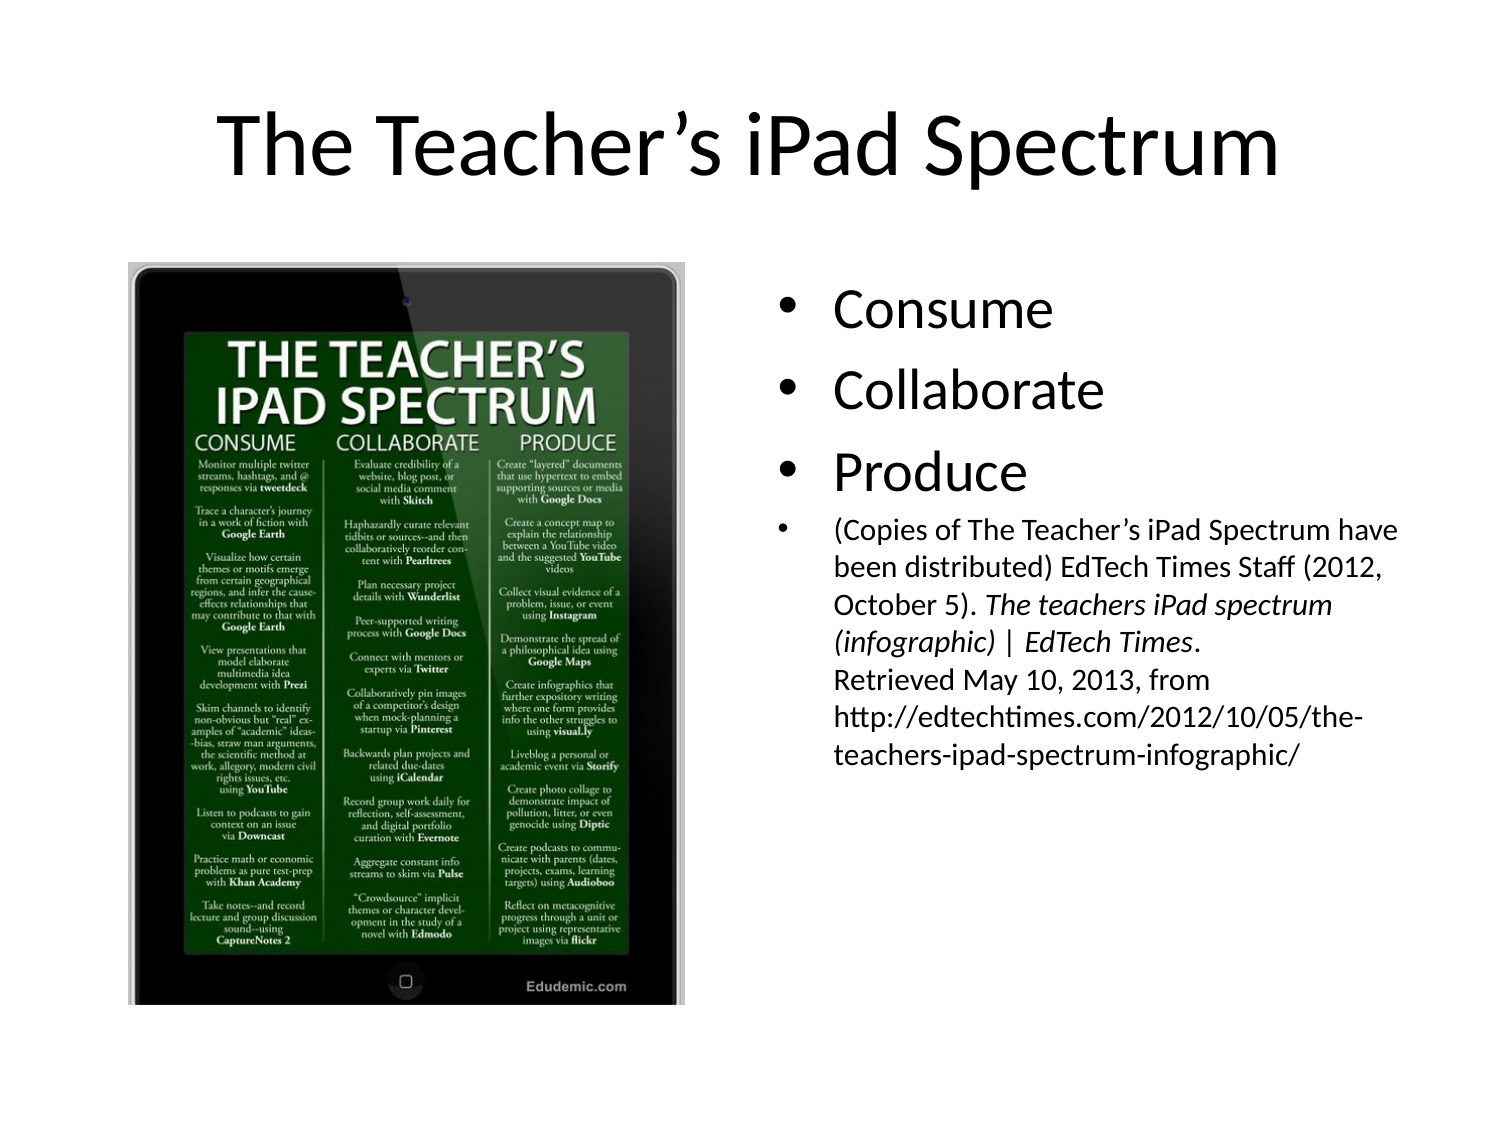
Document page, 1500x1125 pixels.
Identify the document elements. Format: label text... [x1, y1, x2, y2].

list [127, 262, 685, 1006]
list Consume Collaborate Produce (Copies of The Teacher’s iPad Spectrum have been distributed) EdTech Times Staff (2012, October 5). The teachers iPad spectrum (infographic) | EdTech Times. Retrieved May 10, 2013, from http://edtechtimes.com/2012/10/05/the-teachers-ipad-spectrum-infographic/ [762, 262, 1425, 1005]
title The Teacher’s iPad Spectrum [75, 45, 1425, 233]
